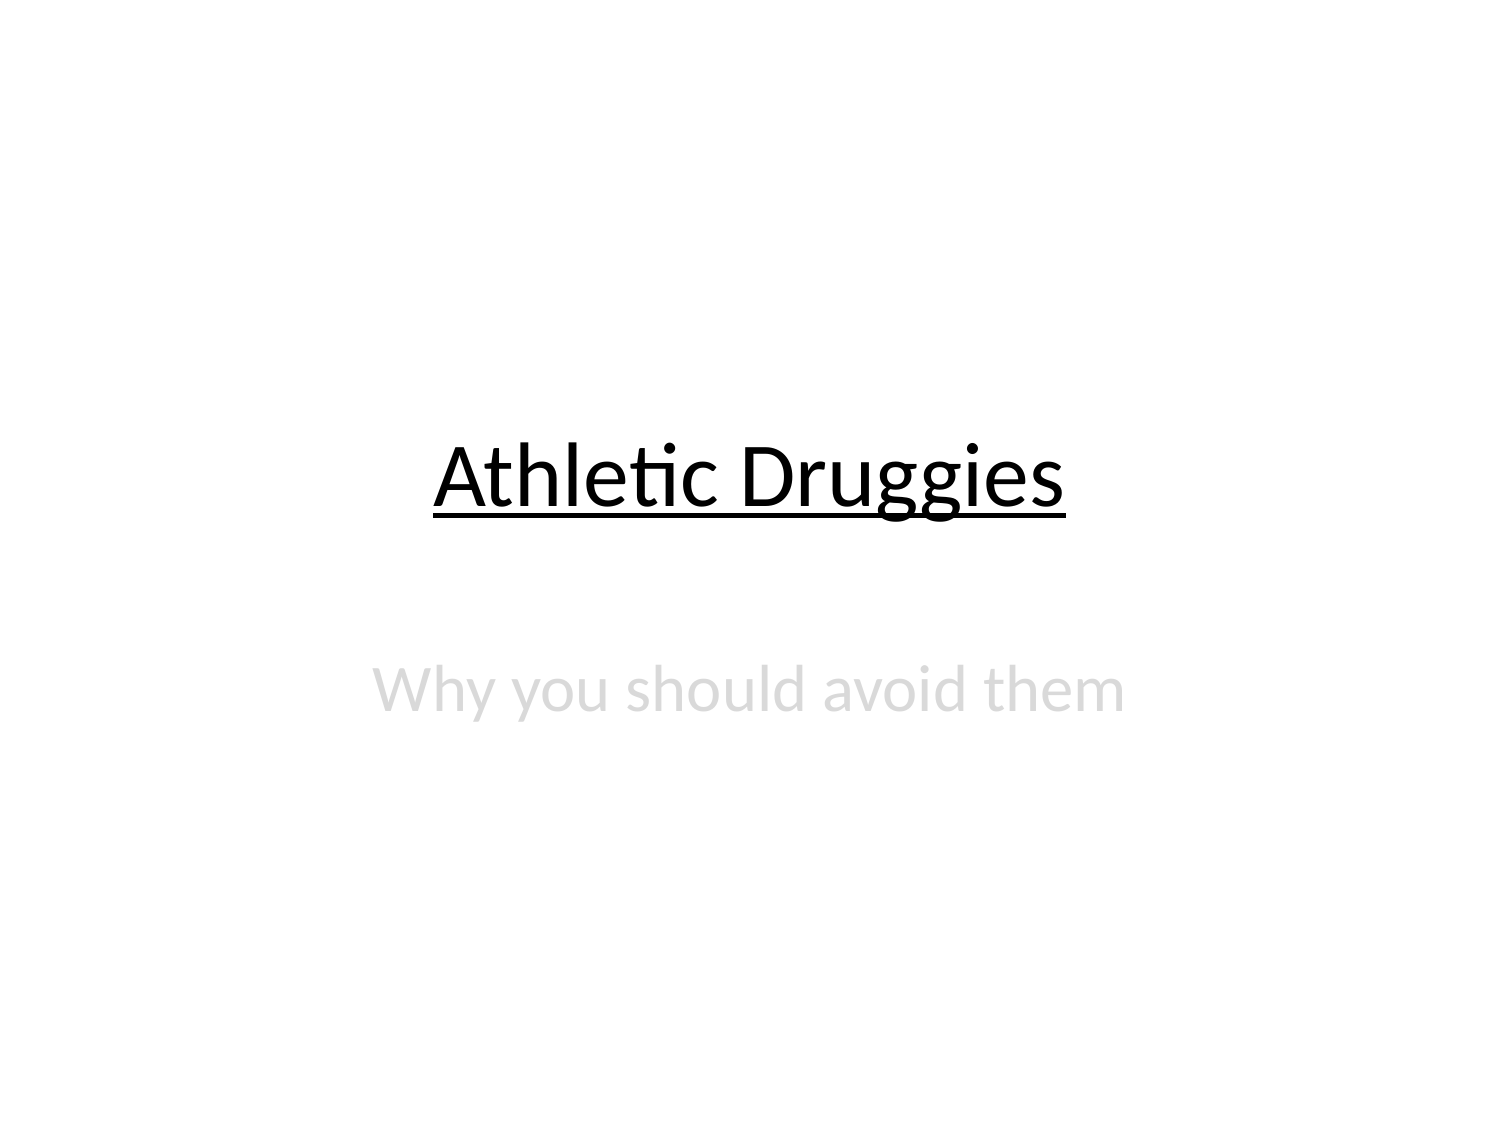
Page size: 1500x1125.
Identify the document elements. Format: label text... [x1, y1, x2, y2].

title Athletic Druggies [112, 349, 1388, 591]
subtitle Why you should avoid them [224, 637, 1276, 764]
